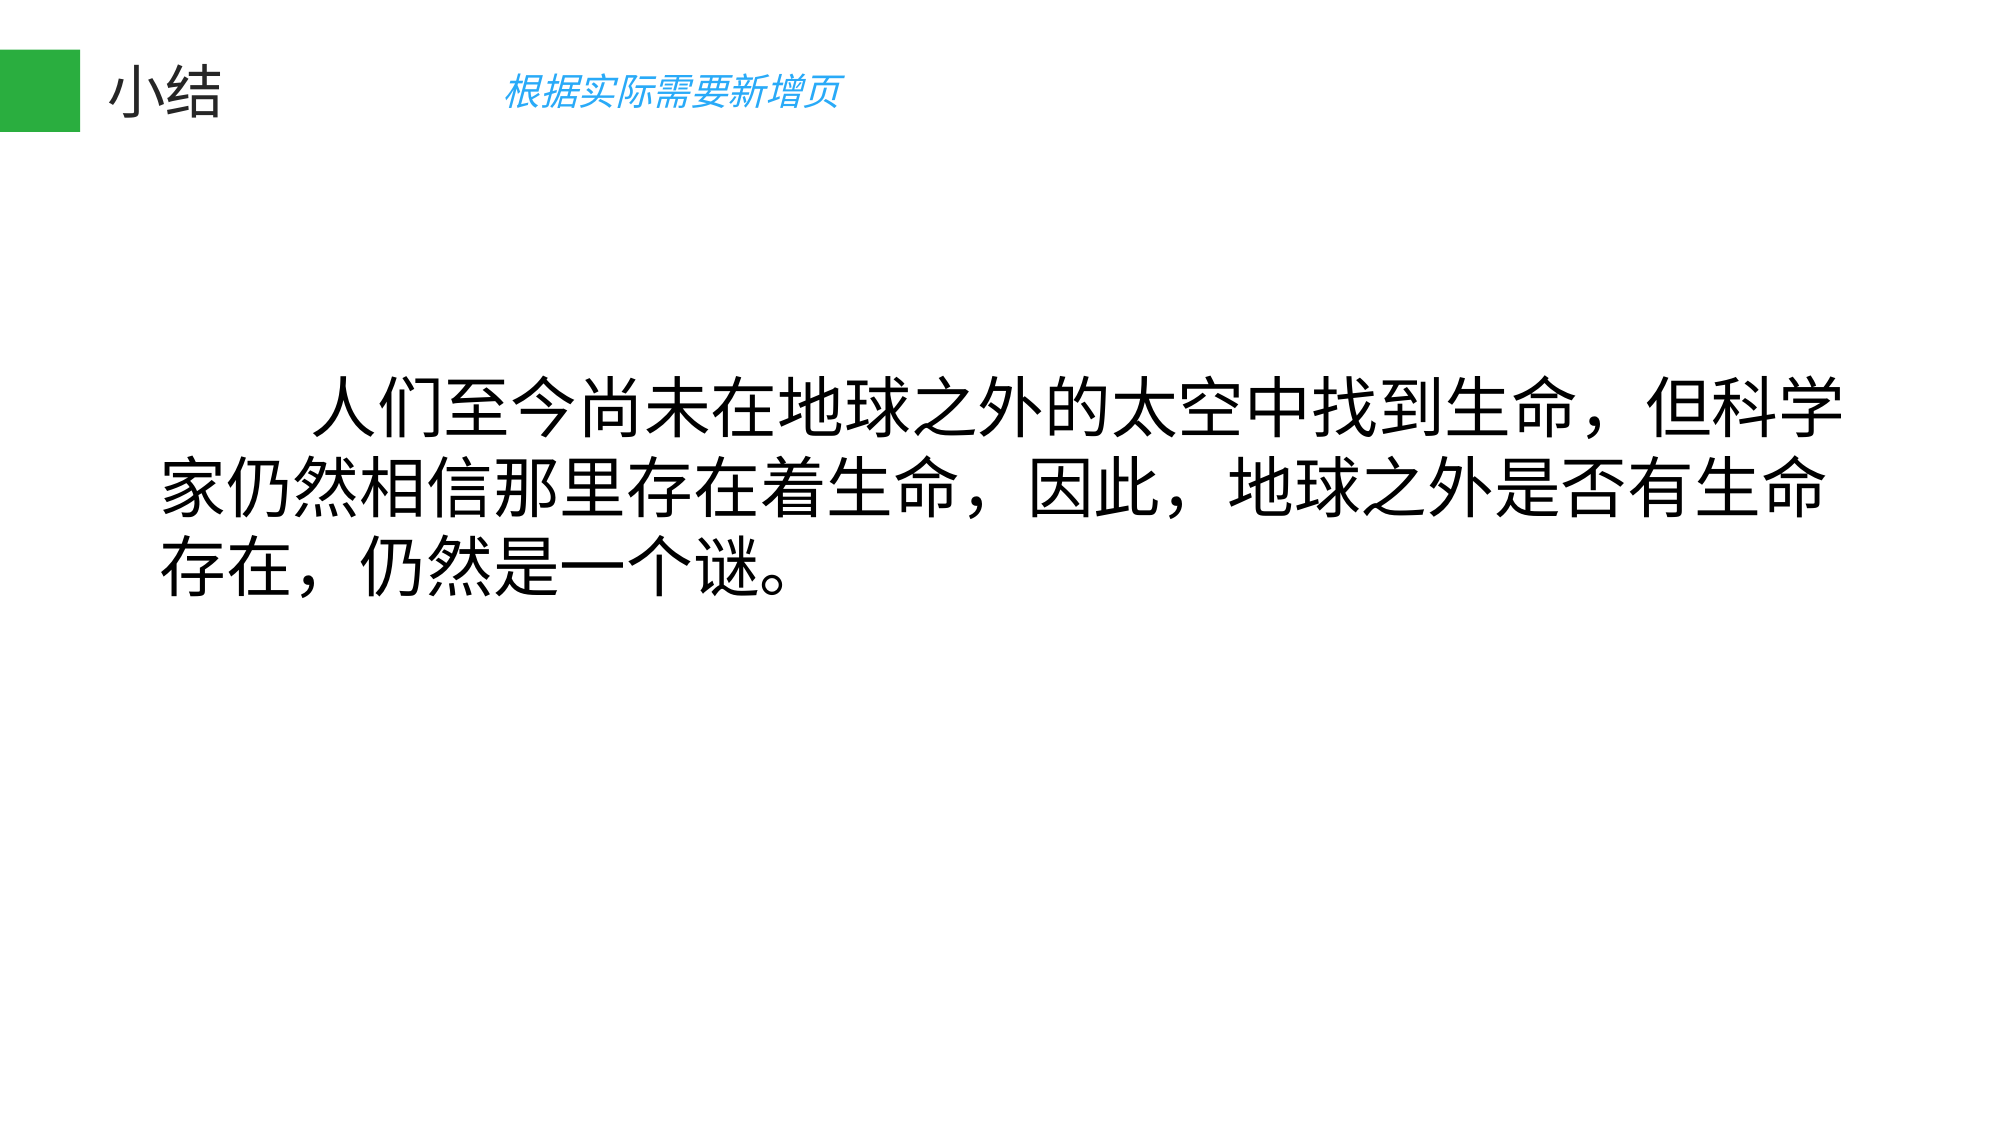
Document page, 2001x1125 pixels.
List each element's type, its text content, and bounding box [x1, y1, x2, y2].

text_box 【课堂小结】 [222, 0, 927, 137]
text_box 人们至今尚未在地球之外的太空中找到生命，但科学家仍然相信那里存在着生命，因此，地球之外是否有生命存在，仍然是一个谜。 [144, 357, 1878, 613]
text_box 根据实际需要新增页 [487, 60, 1303, 121]
text_box [0, 49, 81, 133]
text_box 小结 [92, 47, 398, 133]
